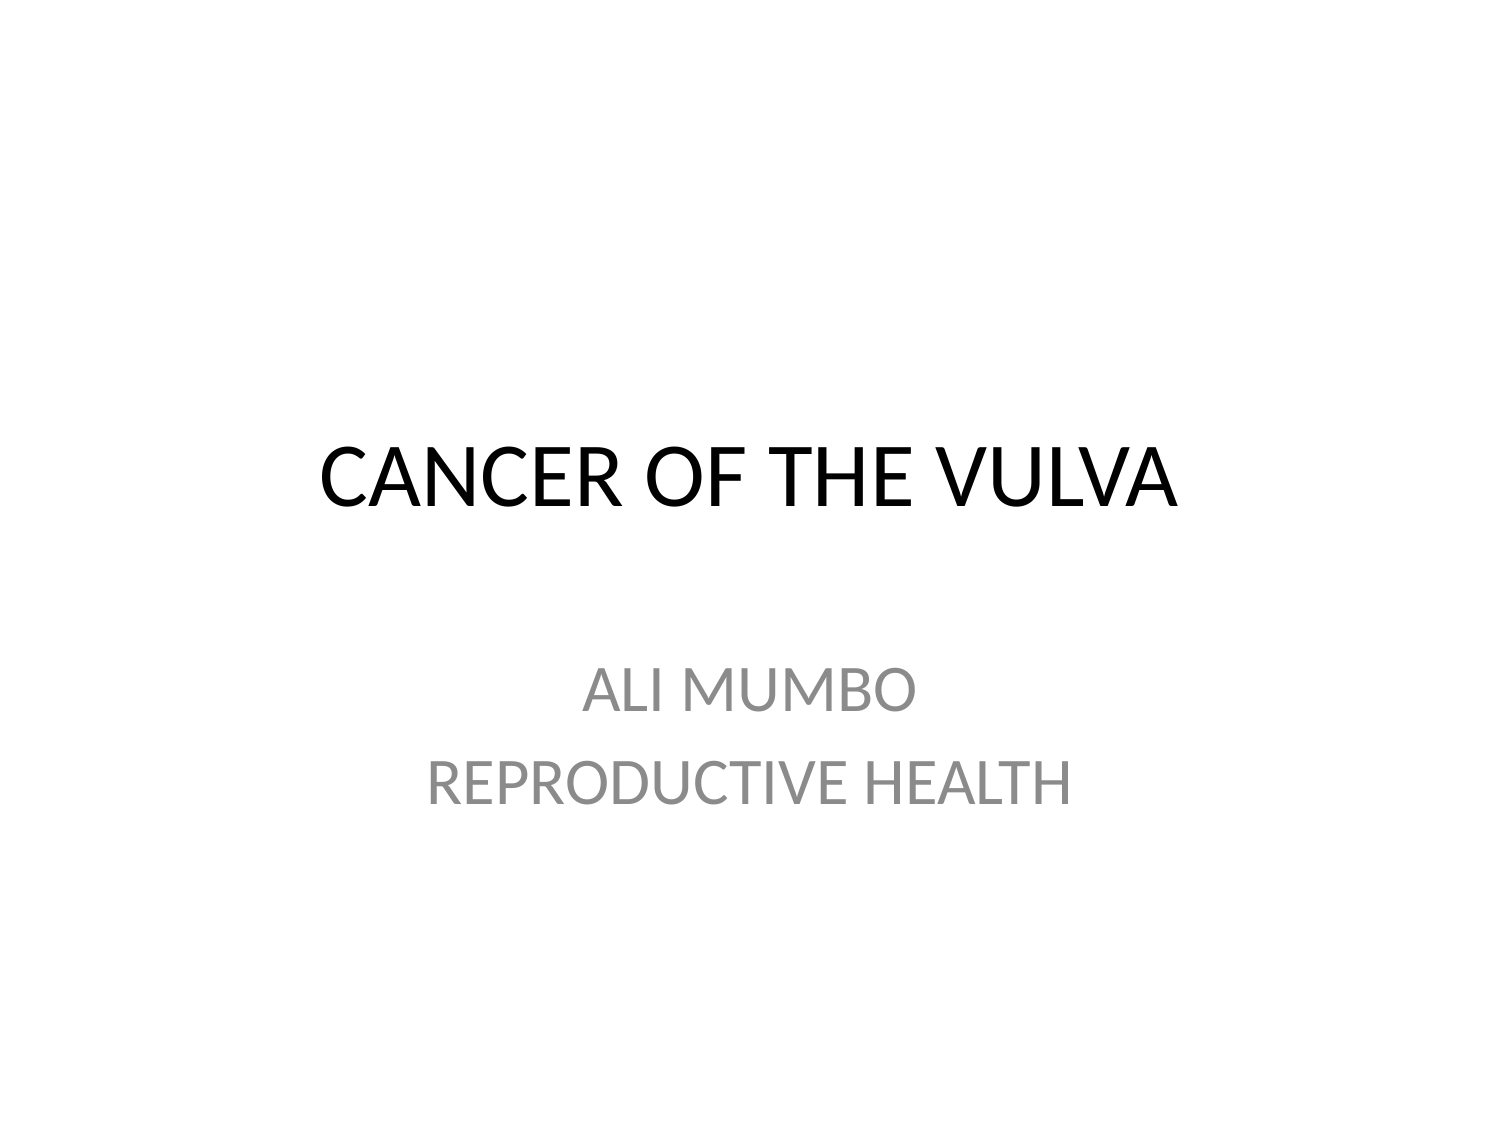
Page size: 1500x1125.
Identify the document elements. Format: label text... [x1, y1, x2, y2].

title CANCER OF THE VULVA [112, 349, 1388, 591]
subtitle ALI MUMBO REPRODUCTIVE HEALTH [225, 637, 1275, 925]
